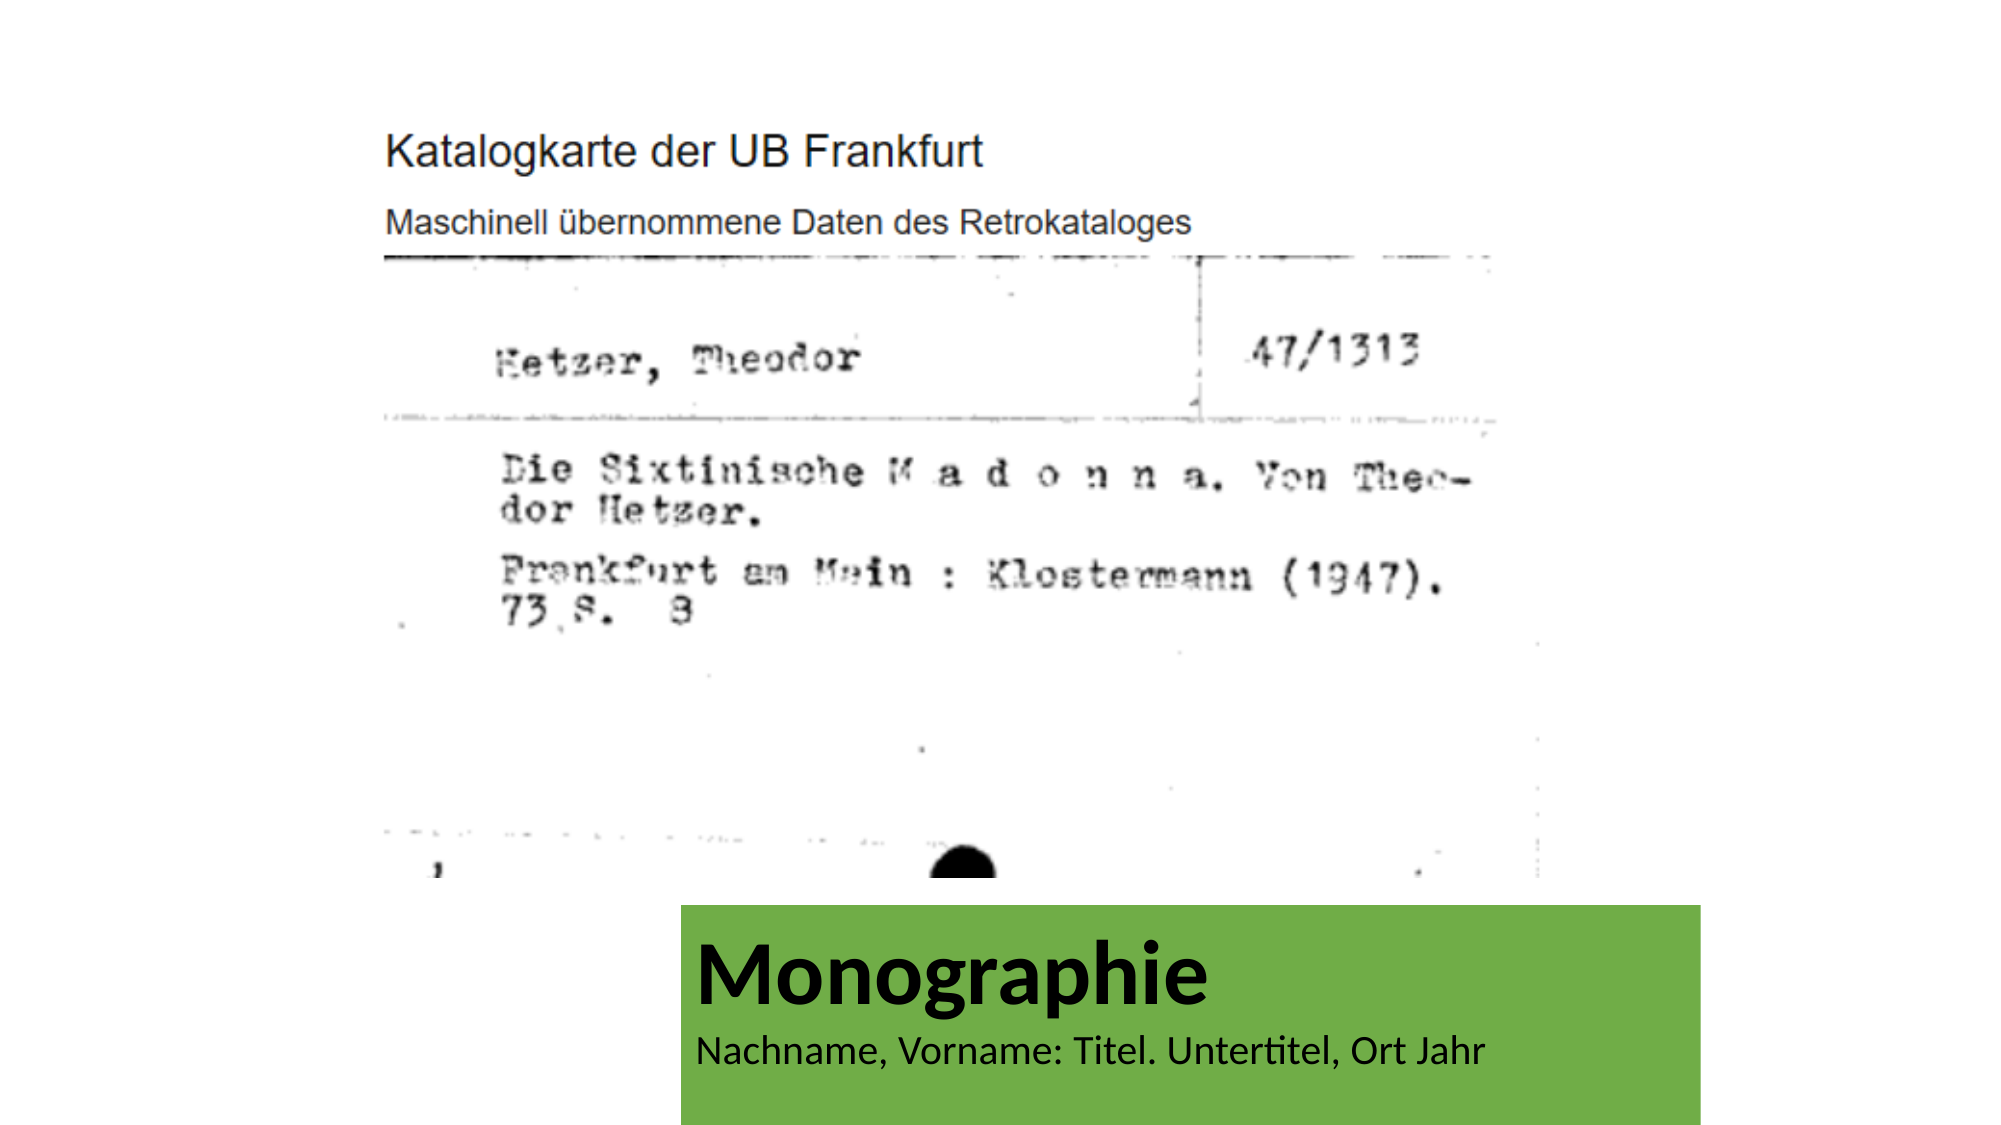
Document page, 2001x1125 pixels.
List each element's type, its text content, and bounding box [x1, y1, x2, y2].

text_box Monographie Nachname, Vorname: Titel. Untertitel, Ort Jahr [681, 905, 1701, 1125]
picture [373, 121, 1557, 878]
